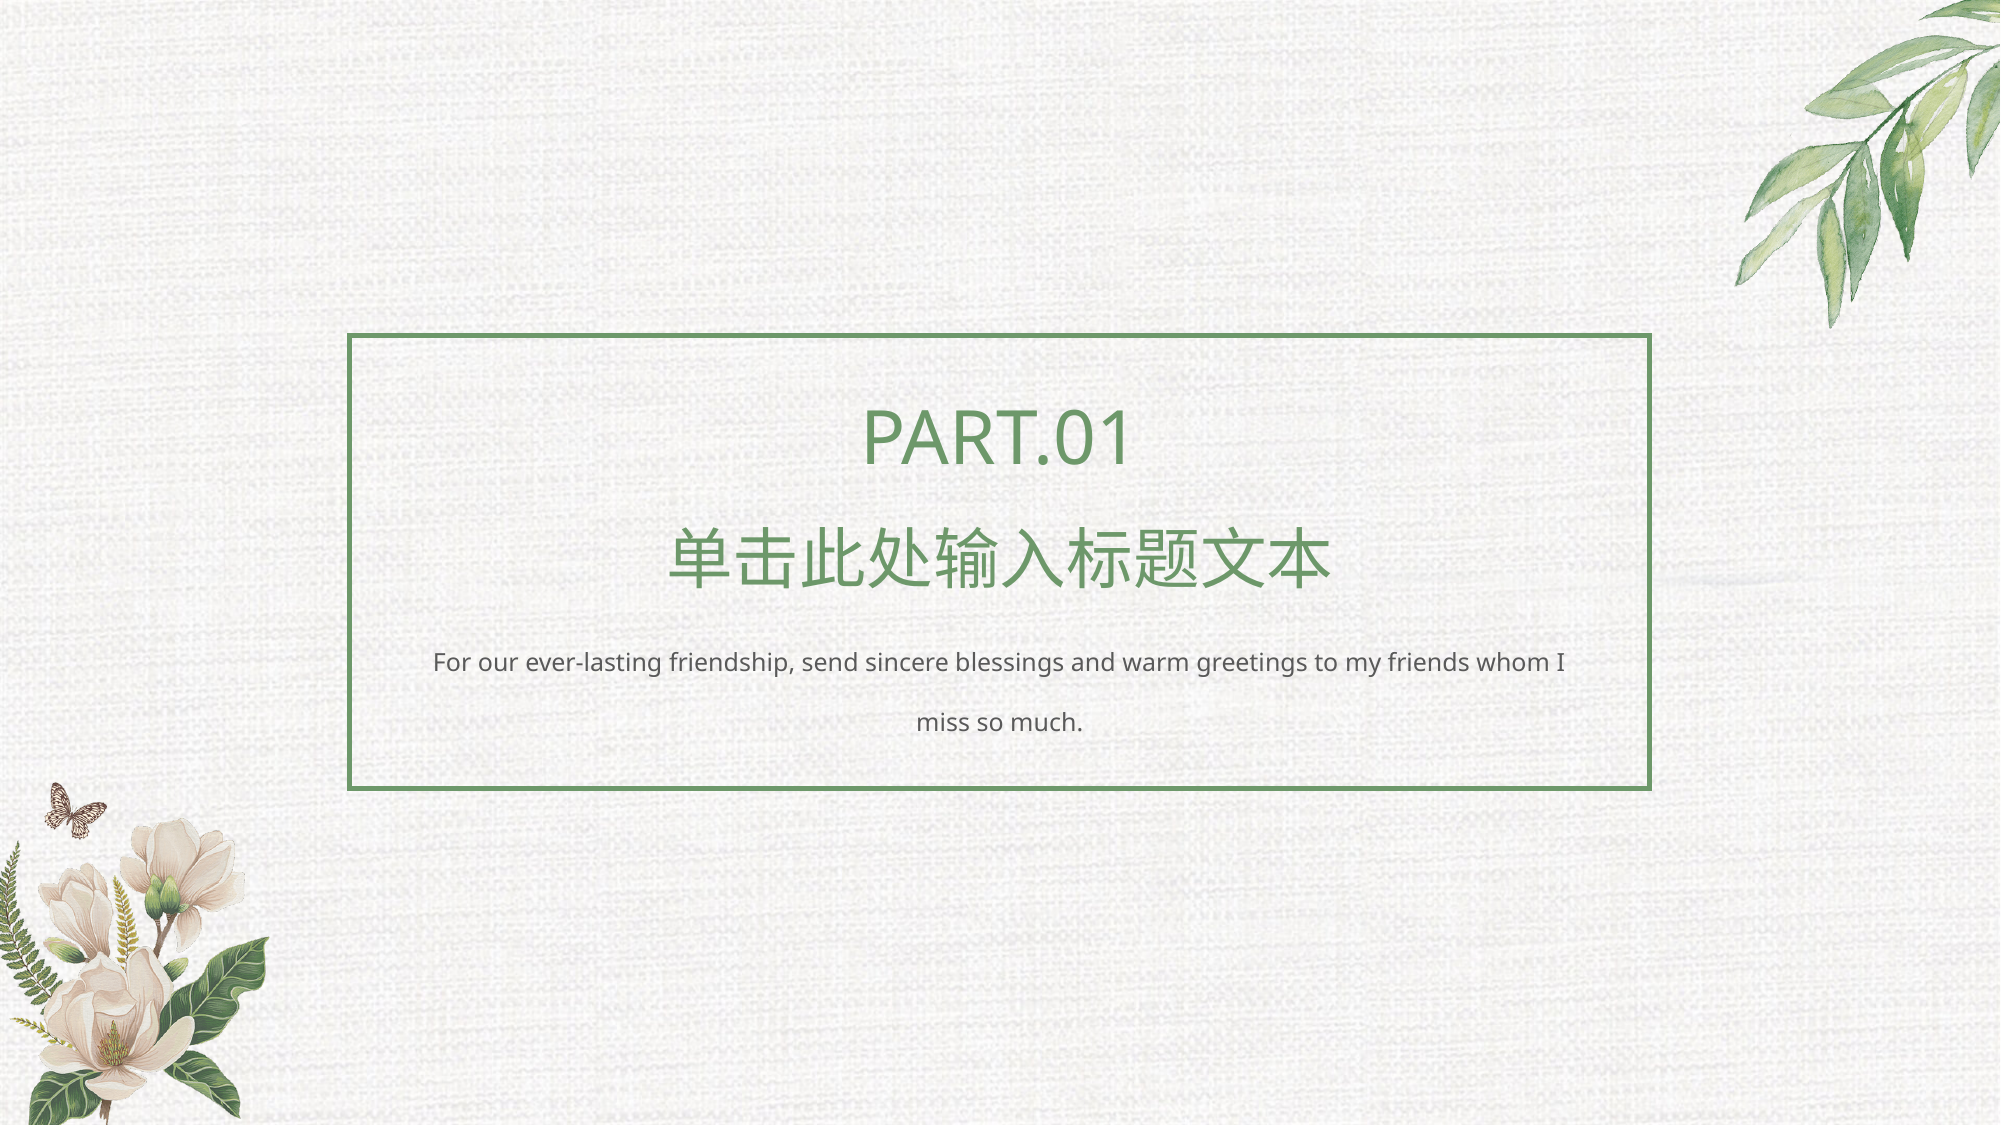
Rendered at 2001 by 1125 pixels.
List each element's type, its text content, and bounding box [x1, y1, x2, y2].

text_box For our ever-lasting friendship, send sincere blessings and warm greetings to my friends whom I miss so much. [403, 609, 1596, 744]
text_box PART.01 [744, 382, 1256, 488]
text_box [349, 335, 1650, 789]
text_box 单击此处输入标题文本 [582, 508, 1418, 604]
picture [0, 0, 2001, 1125]
